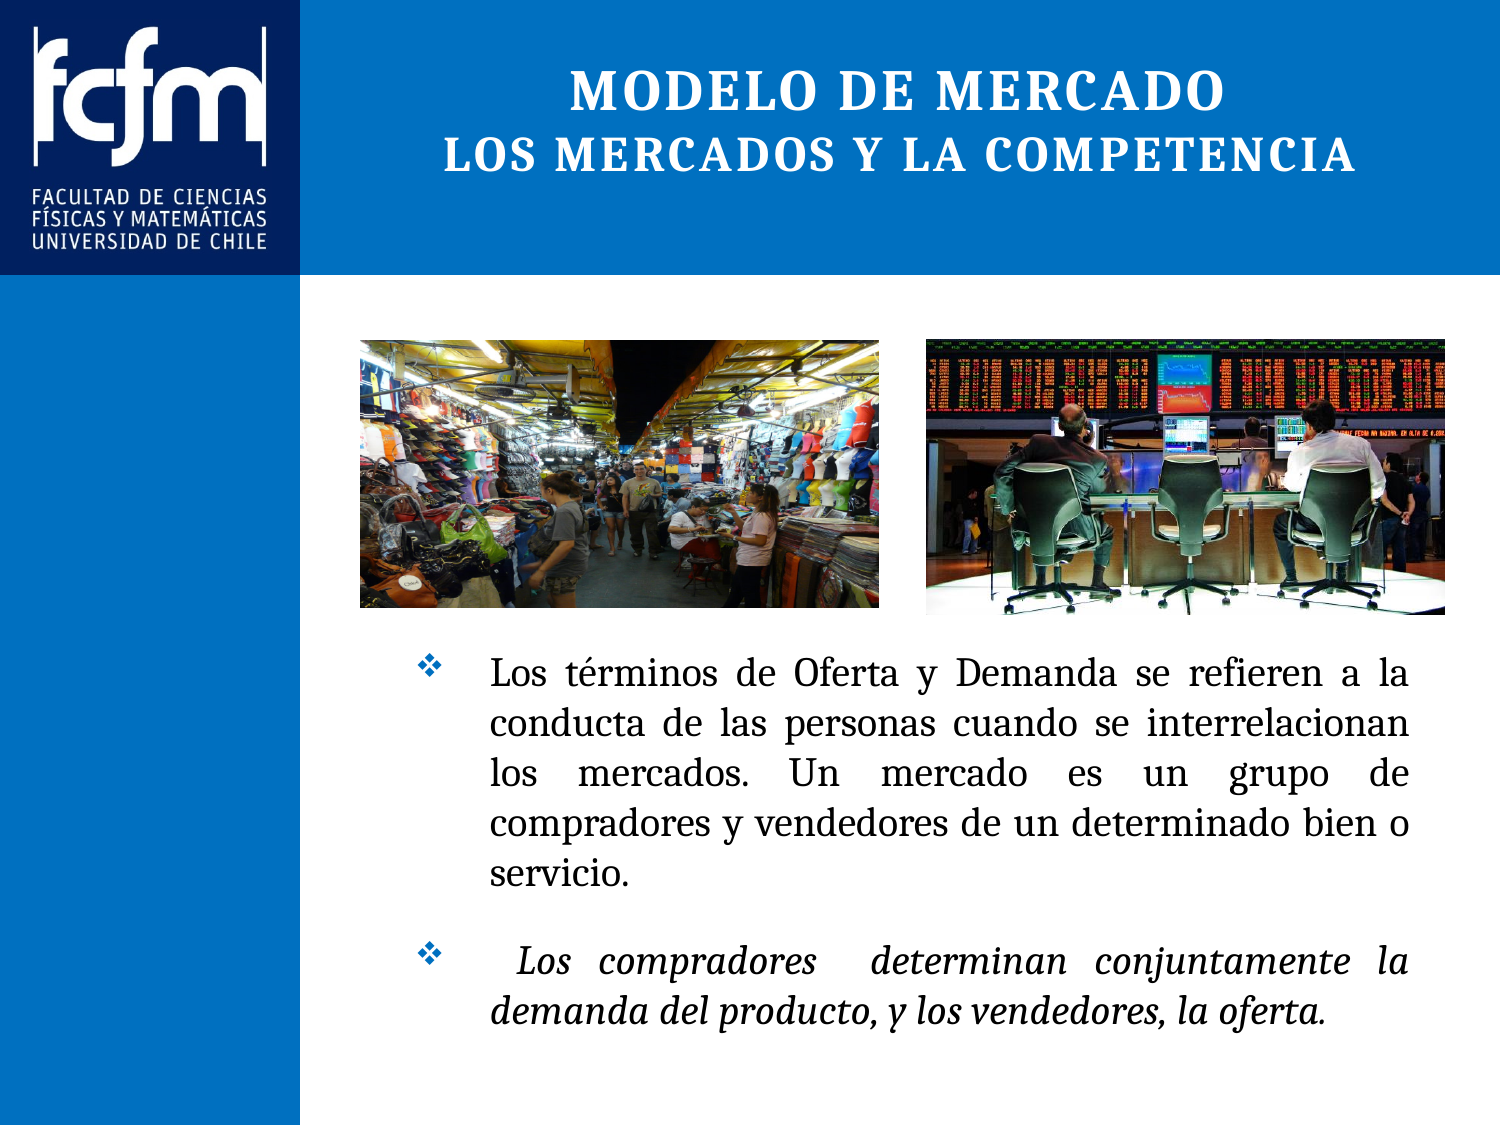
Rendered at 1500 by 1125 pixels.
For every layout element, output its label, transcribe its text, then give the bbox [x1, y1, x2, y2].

title Modelo de mercado los mercados y la competencia [395, 22, 1421, 211]
picture [925, 339, 1446, 616]
picture [29, 18, 272, 254]
list Los términos de Oferta y Demanda se refieren a la conducta de las personas cuando se interrelacionan los mercados. Un mercado es un grupo de compradores y vendedores de un determinado bien o servicio. Los compradores determinan conjuntamente la demanda del producto, y los vendedores, la oferta. [399, 375, 1425, 1005]
picture [359, 340, 880, 609]
